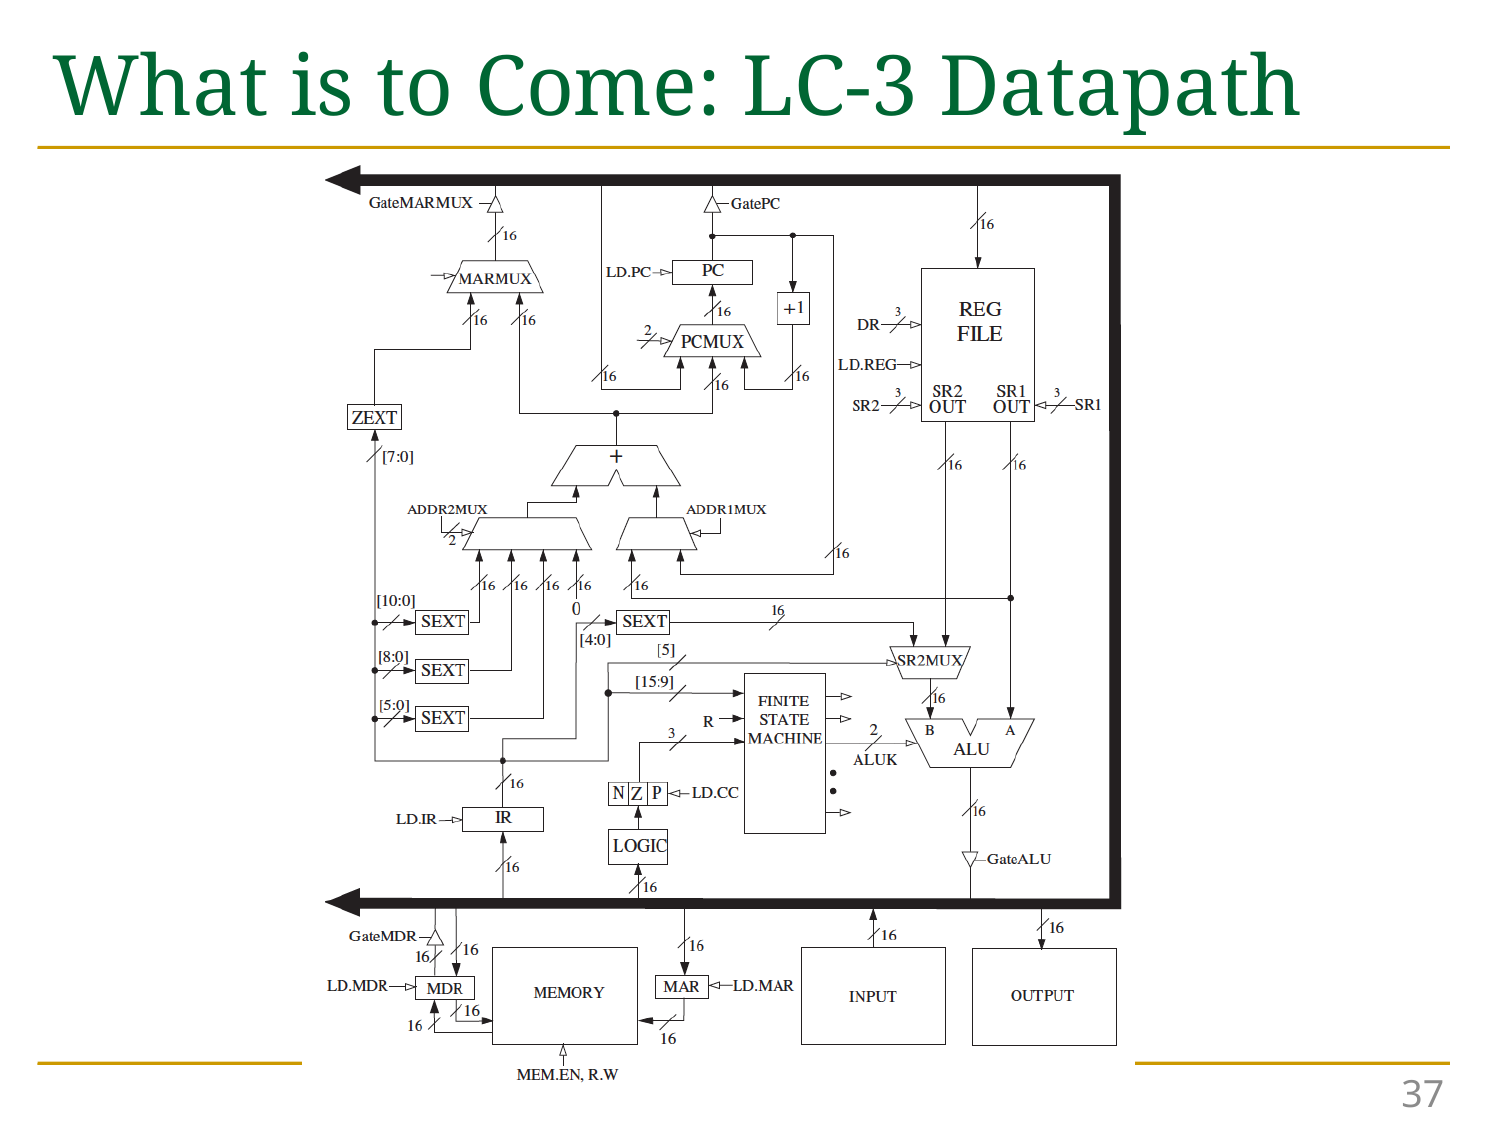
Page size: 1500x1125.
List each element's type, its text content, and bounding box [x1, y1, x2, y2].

picture [302, 156, 1135, 1097]
slide_number 37 [1121, 1066, 1460, 1125]
title What is to Come: LC-3 Datapath [37, 24, 1450, 200]
